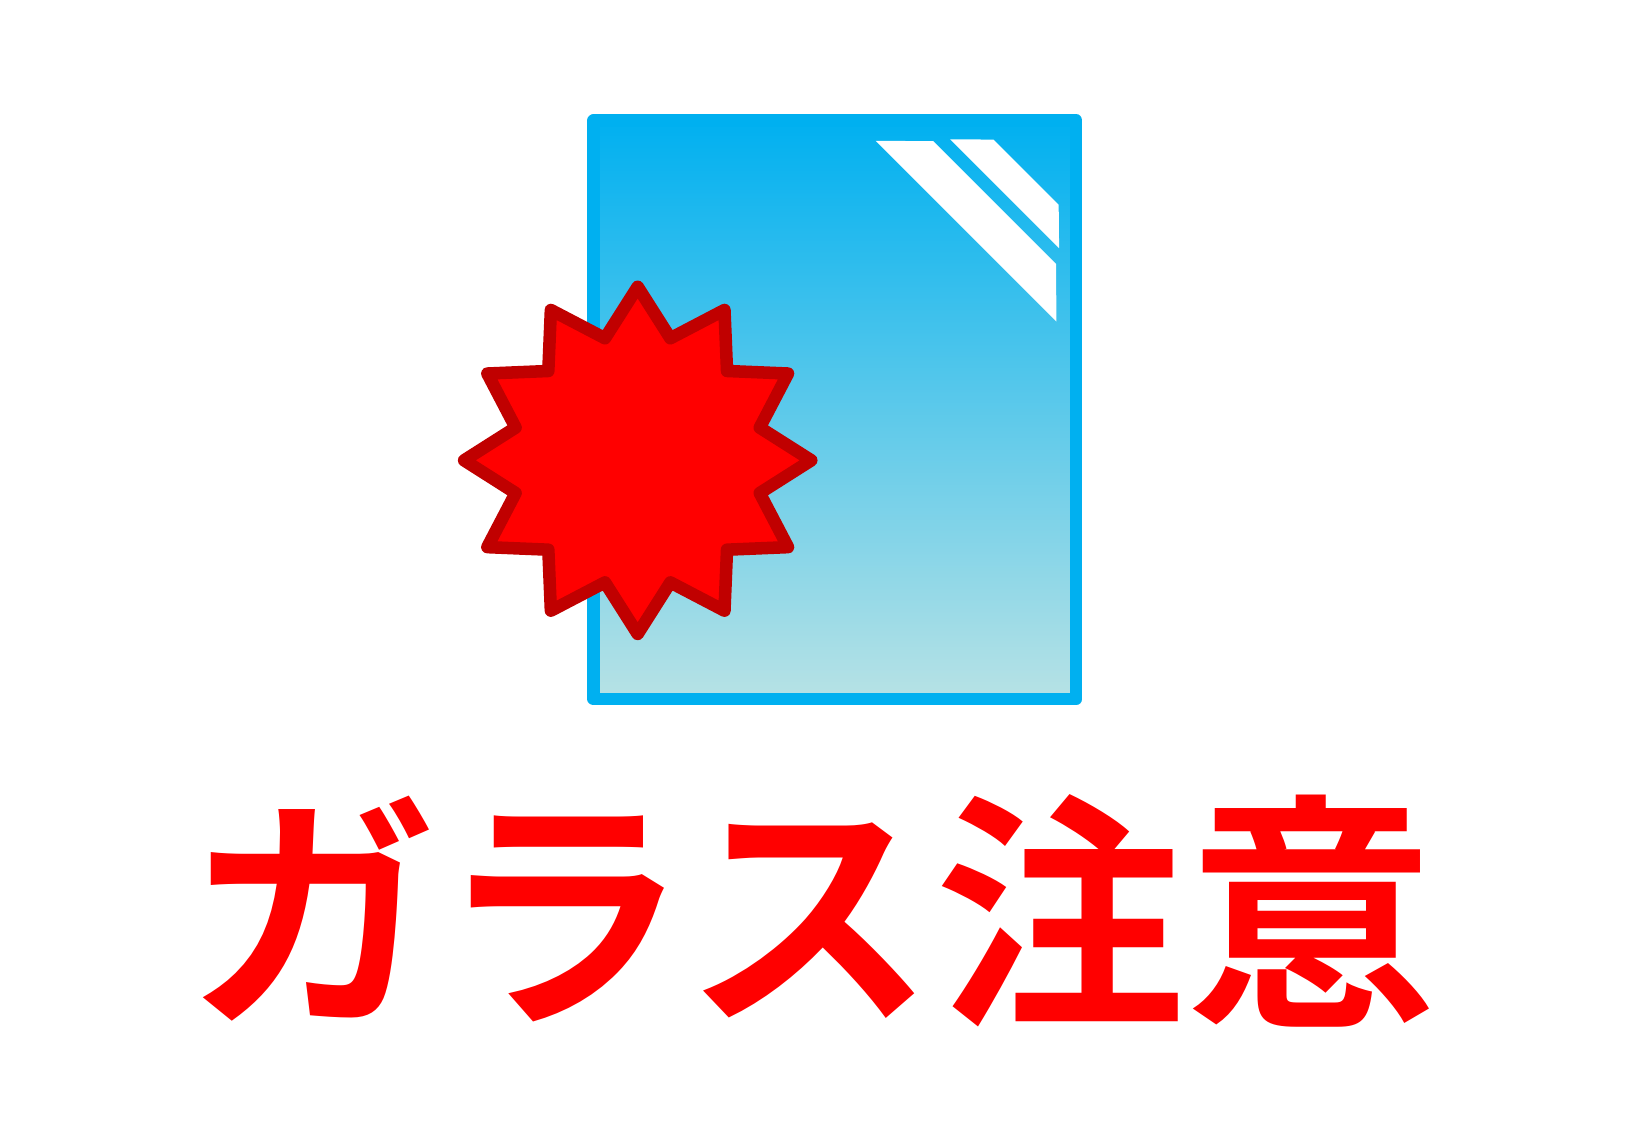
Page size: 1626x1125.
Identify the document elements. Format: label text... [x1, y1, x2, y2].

text_box ガラス注意 [0, 750, 1625, 1066]
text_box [463, 88, 1077, 700]
